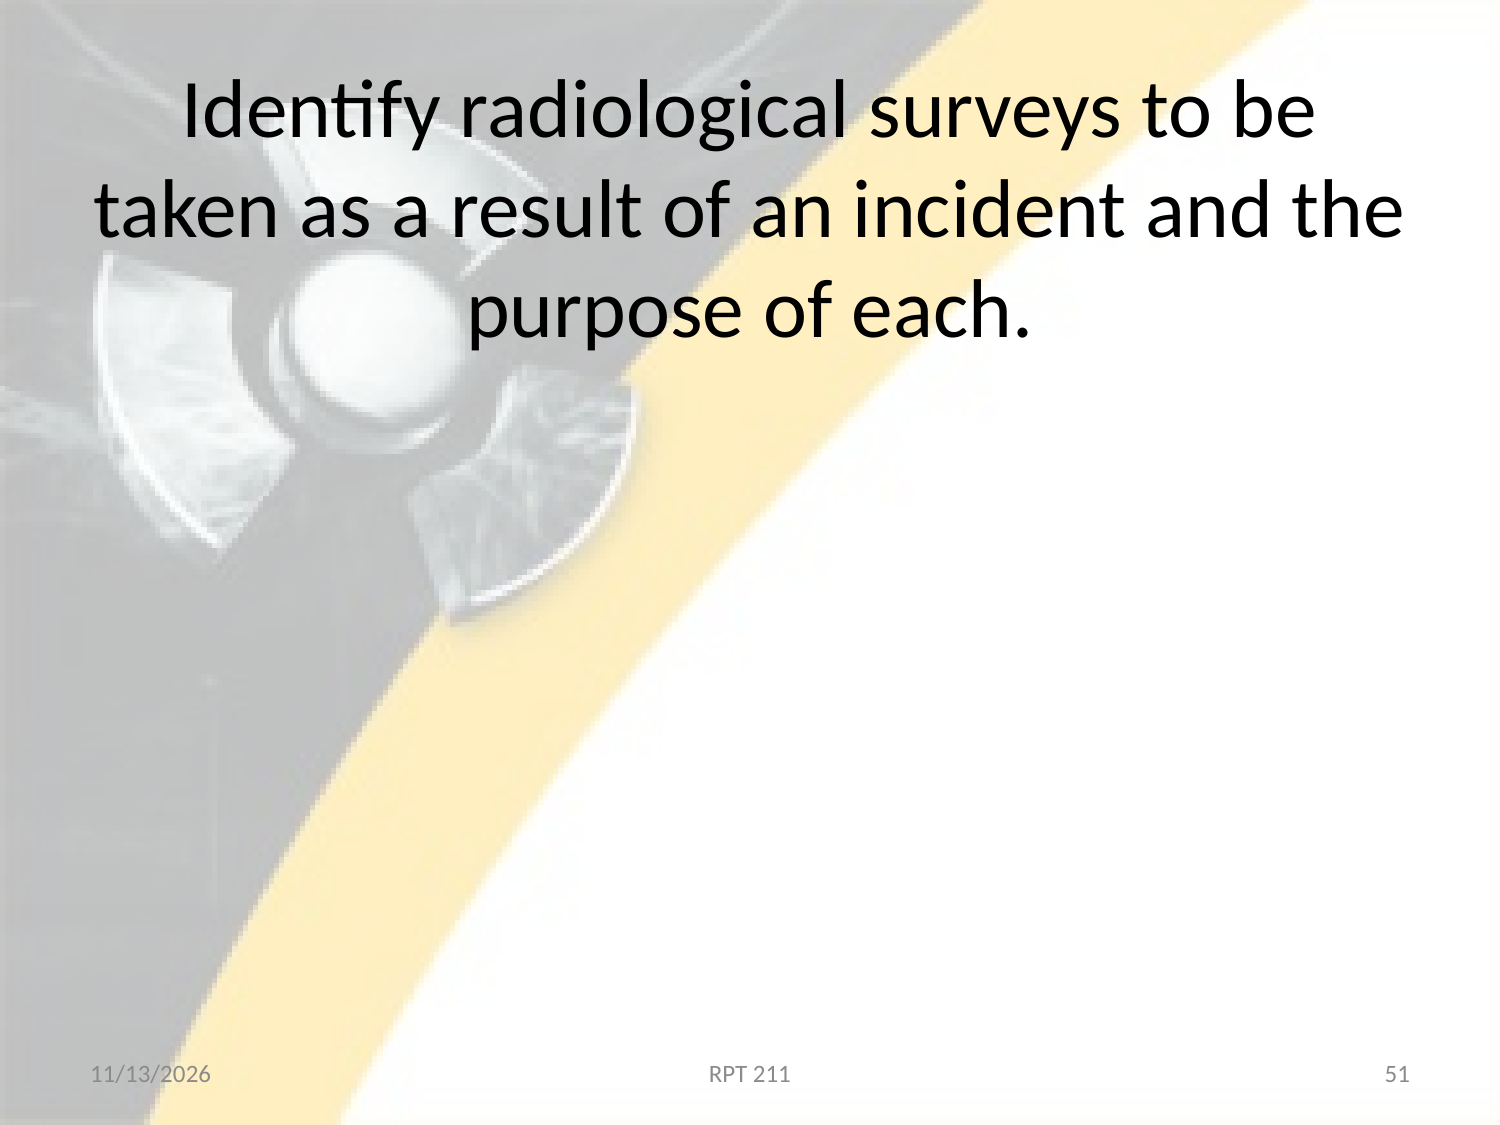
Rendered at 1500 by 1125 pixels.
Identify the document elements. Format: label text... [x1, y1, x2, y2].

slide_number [75, 1042, 425, 1103]
footer RPT 211 [512, 1042, 988, 1103]
title Identify radiological surveys to be taken as a result of an incident and the purpose of each. [75, 45, 1425, 363]
slide_number 51 [1074, 1042, 1425, 1103]
